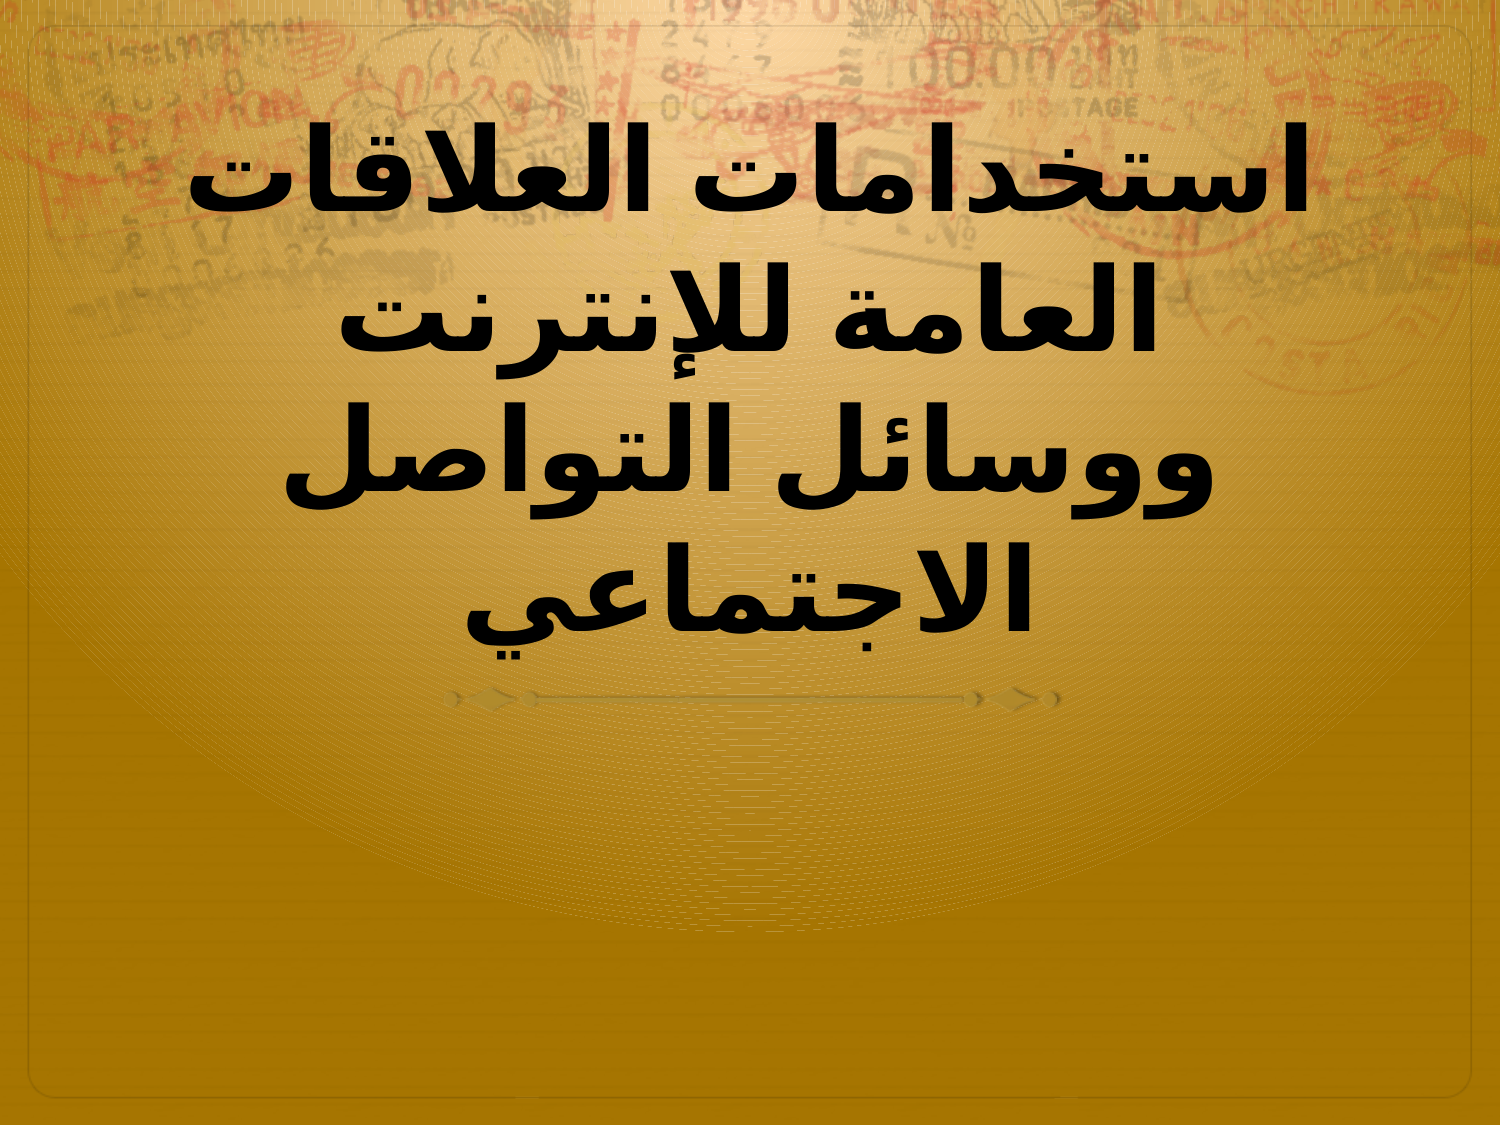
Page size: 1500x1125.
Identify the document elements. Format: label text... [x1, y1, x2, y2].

picture [0, 0, 1500, 1125]
title استخدامات العلاقات العامة للإنترنت ووسائل التواصل الاجتماعي [93, 404, 1407, 803]
